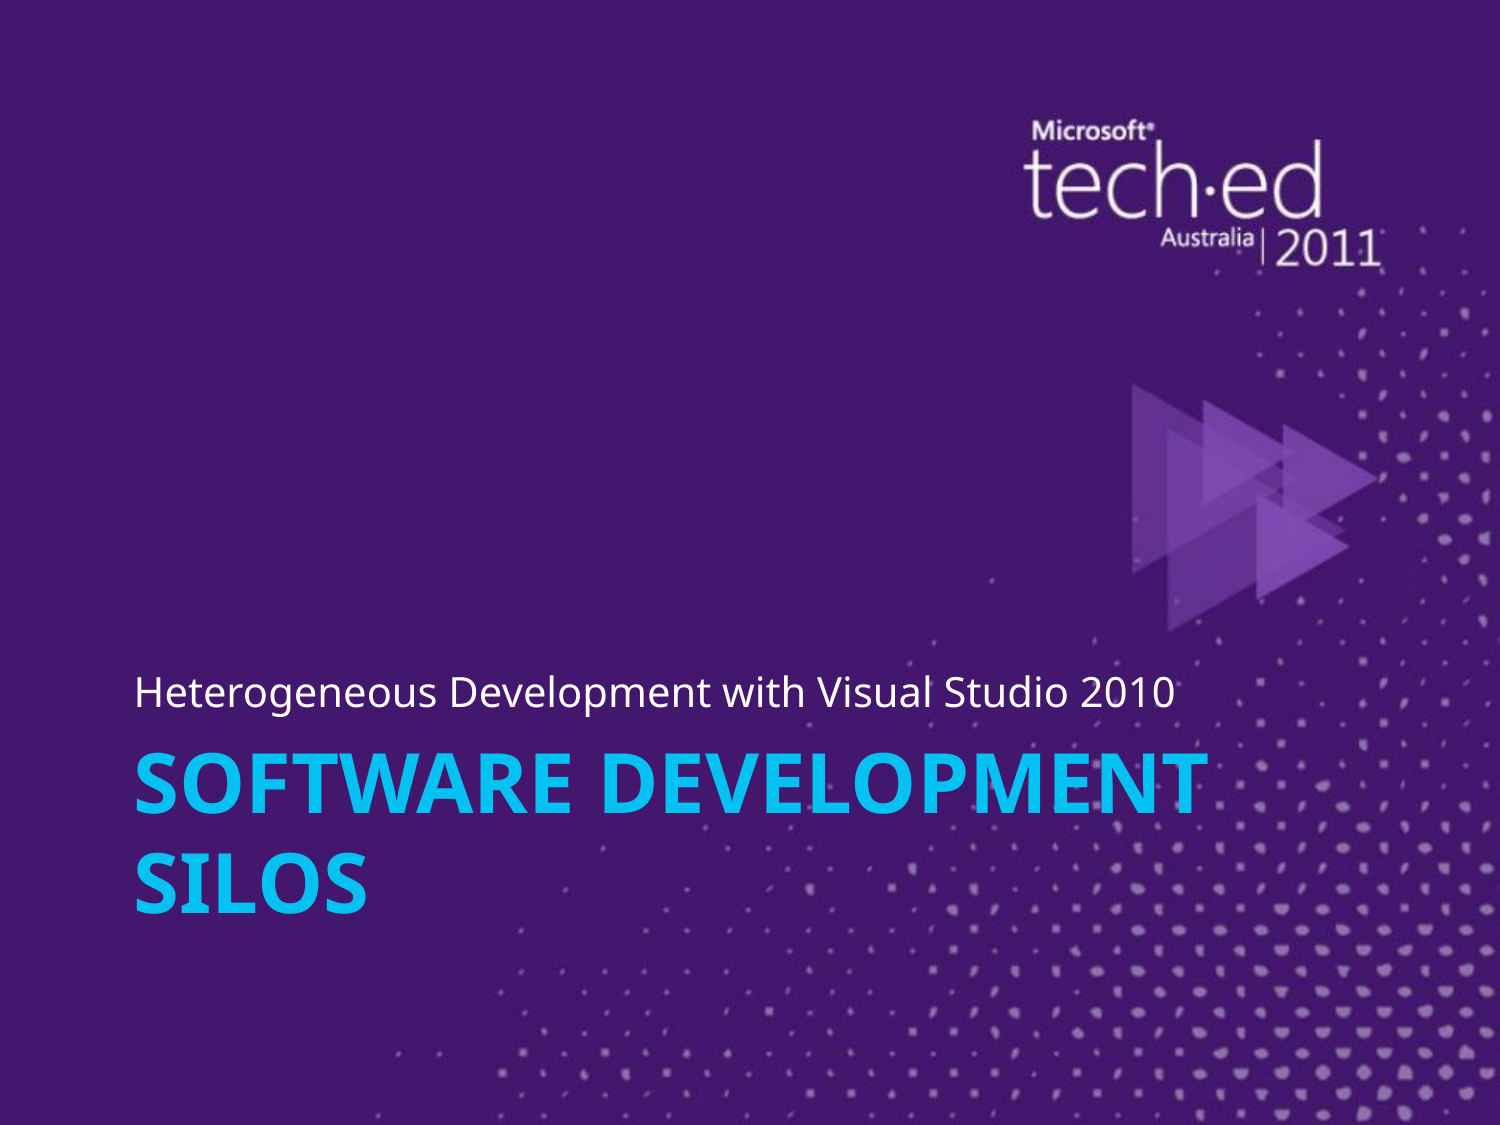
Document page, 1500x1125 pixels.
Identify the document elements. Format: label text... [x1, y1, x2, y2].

picture [0, 0, 1500, 1125]
title Software Development Silos [118, 723, 1394, 947]
list Heterogeneous Development with Visual Studio 2010 [118, 476, 1394, 723]
